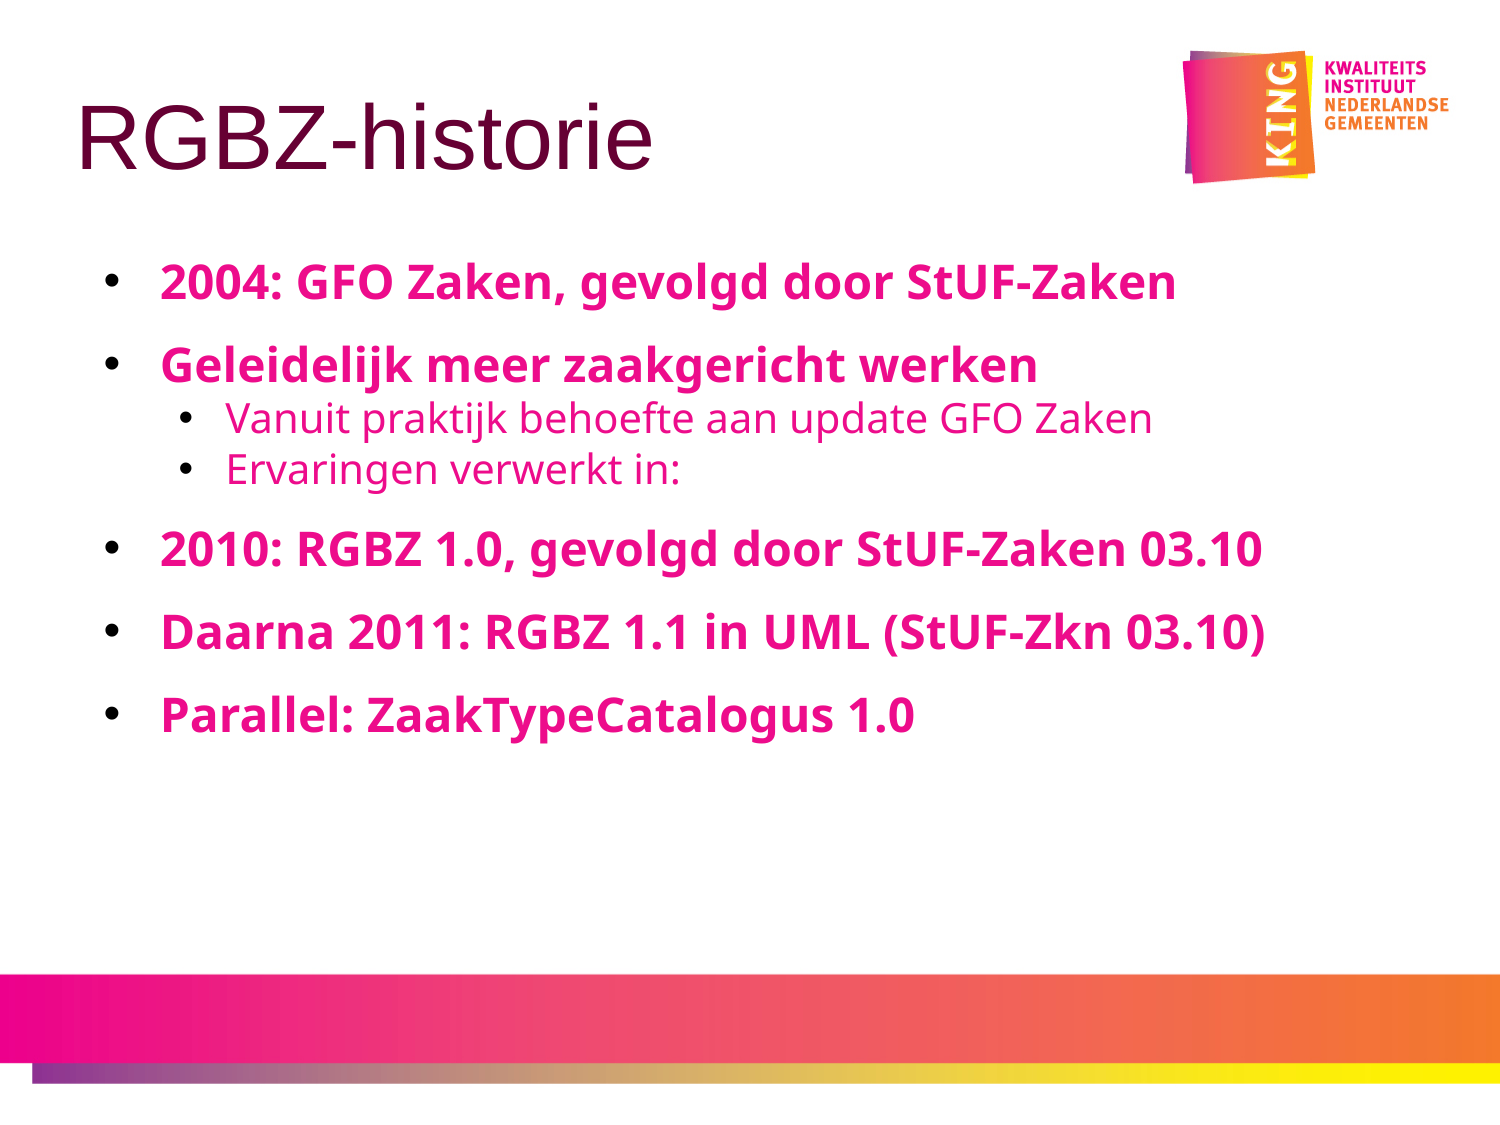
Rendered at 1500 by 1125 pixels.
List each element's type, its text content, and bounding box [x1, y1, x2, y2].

title RGBZ-historie [74, 44, 1425, 233]
picture [0, 0, 1500, 1125]
list 2004: GFO Zaken, gevolgd door StUF-Zaken Geleidelijk meer zaakgericht werken Vanuit praktijk behoefte aan update GFO Zaken Ervaringen verwerkt in: 2010: RGBZ 1.0, gevolgd door StUF-Zaken 03.10 Daarna 2011: RGBZ 1.1 in UML (StUF-Zkn 03.10) Parallel: ZaakTypeCatalogus 1.0 [88, 243, 1500, 986]
